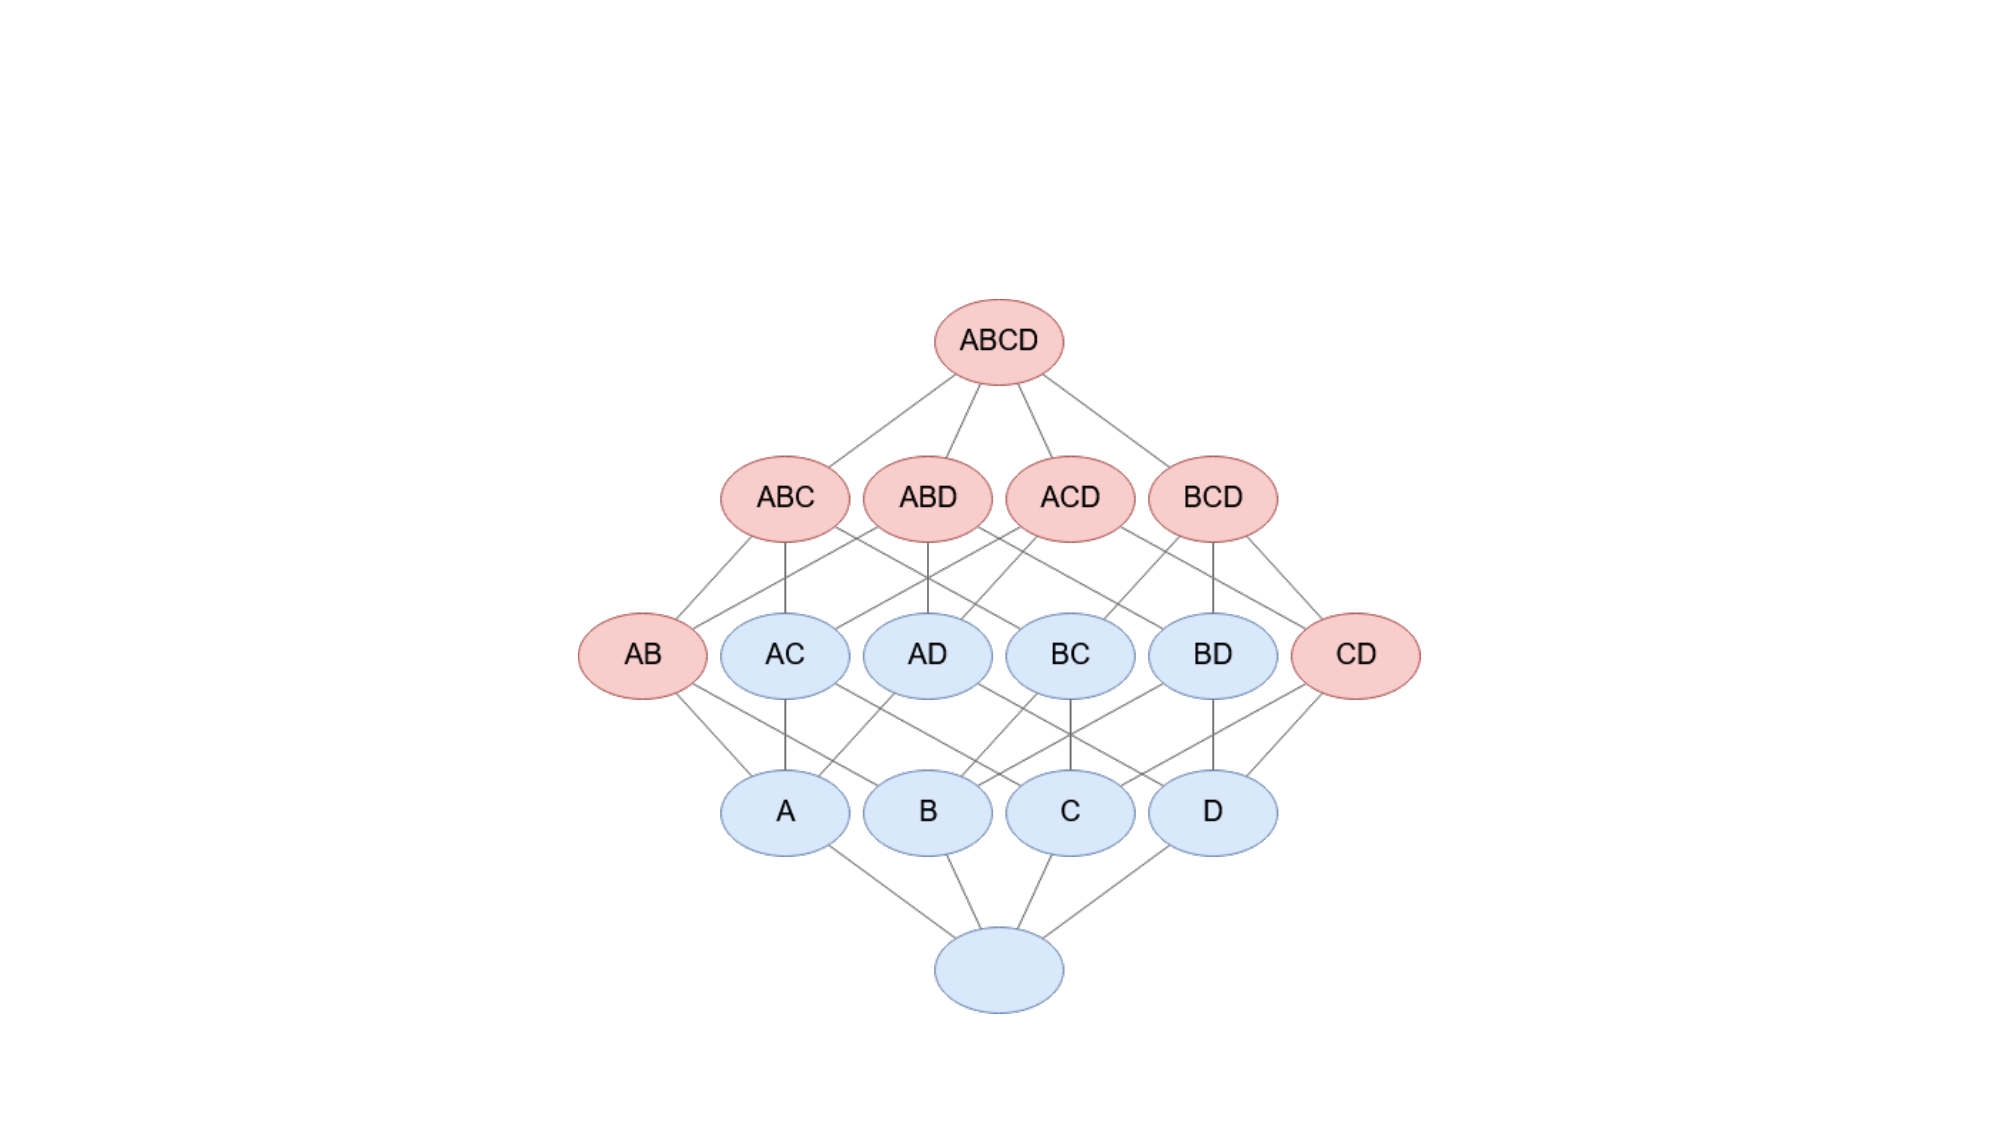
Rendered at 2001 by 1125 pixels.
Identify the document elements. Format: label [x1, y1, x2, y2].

list [578, 299, 1421, 1014]
